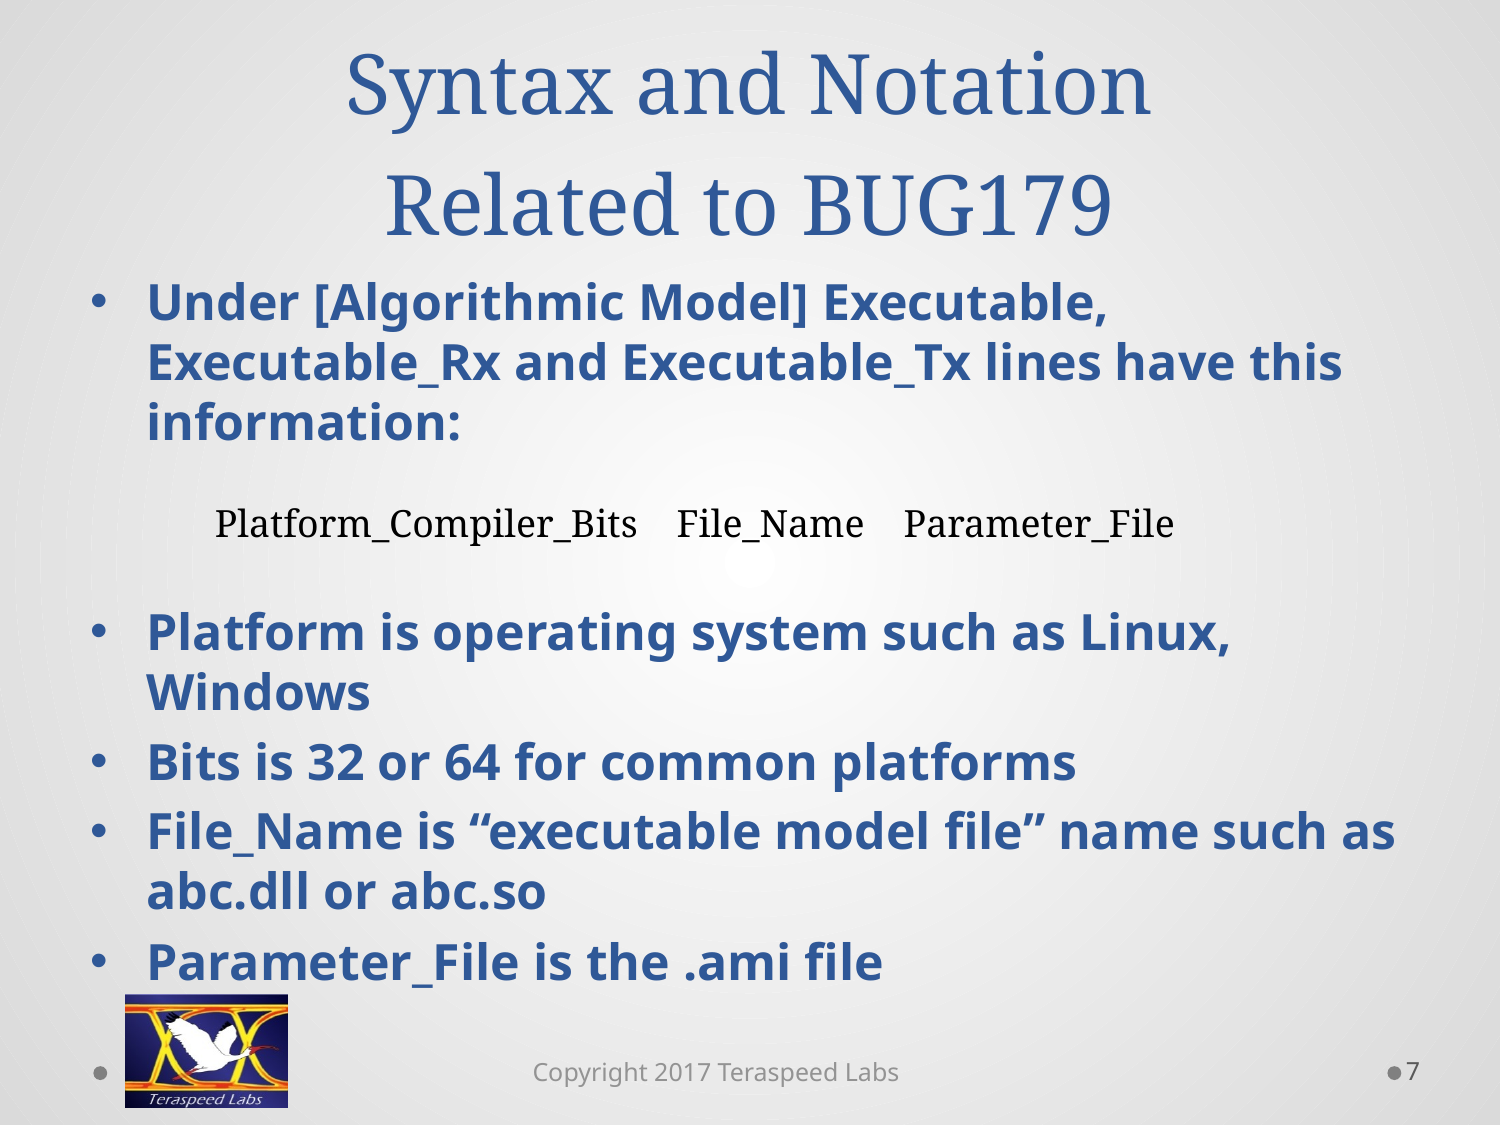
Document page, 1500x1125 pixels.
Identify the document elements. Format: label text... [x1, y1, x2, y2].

list Under [Algorithmic Model] Executable, Executable_Rx and Executable_Tx lines have this information: Platform is operating system such as Linux, Windows Bits is 32 or 64 for common platforms File_Name is “executable model file” name such as abc.dll or abc.so Parameter_File is the .ami file [75, 262, 1425, 1005]
title Syntax and Notation Related to BUG179 [75, 0, 1425, 262]
text_box Platform_Compiler_Bits File_Name Parameter_File [200, 492, 1225, 553]
footer Copyright 2017 Teraspeed Labs [525, 1043, 993, 1103]
picture [125, 1005, 288, 1108]
slide_number 7 [1401, 1042, 1494, 1103]
